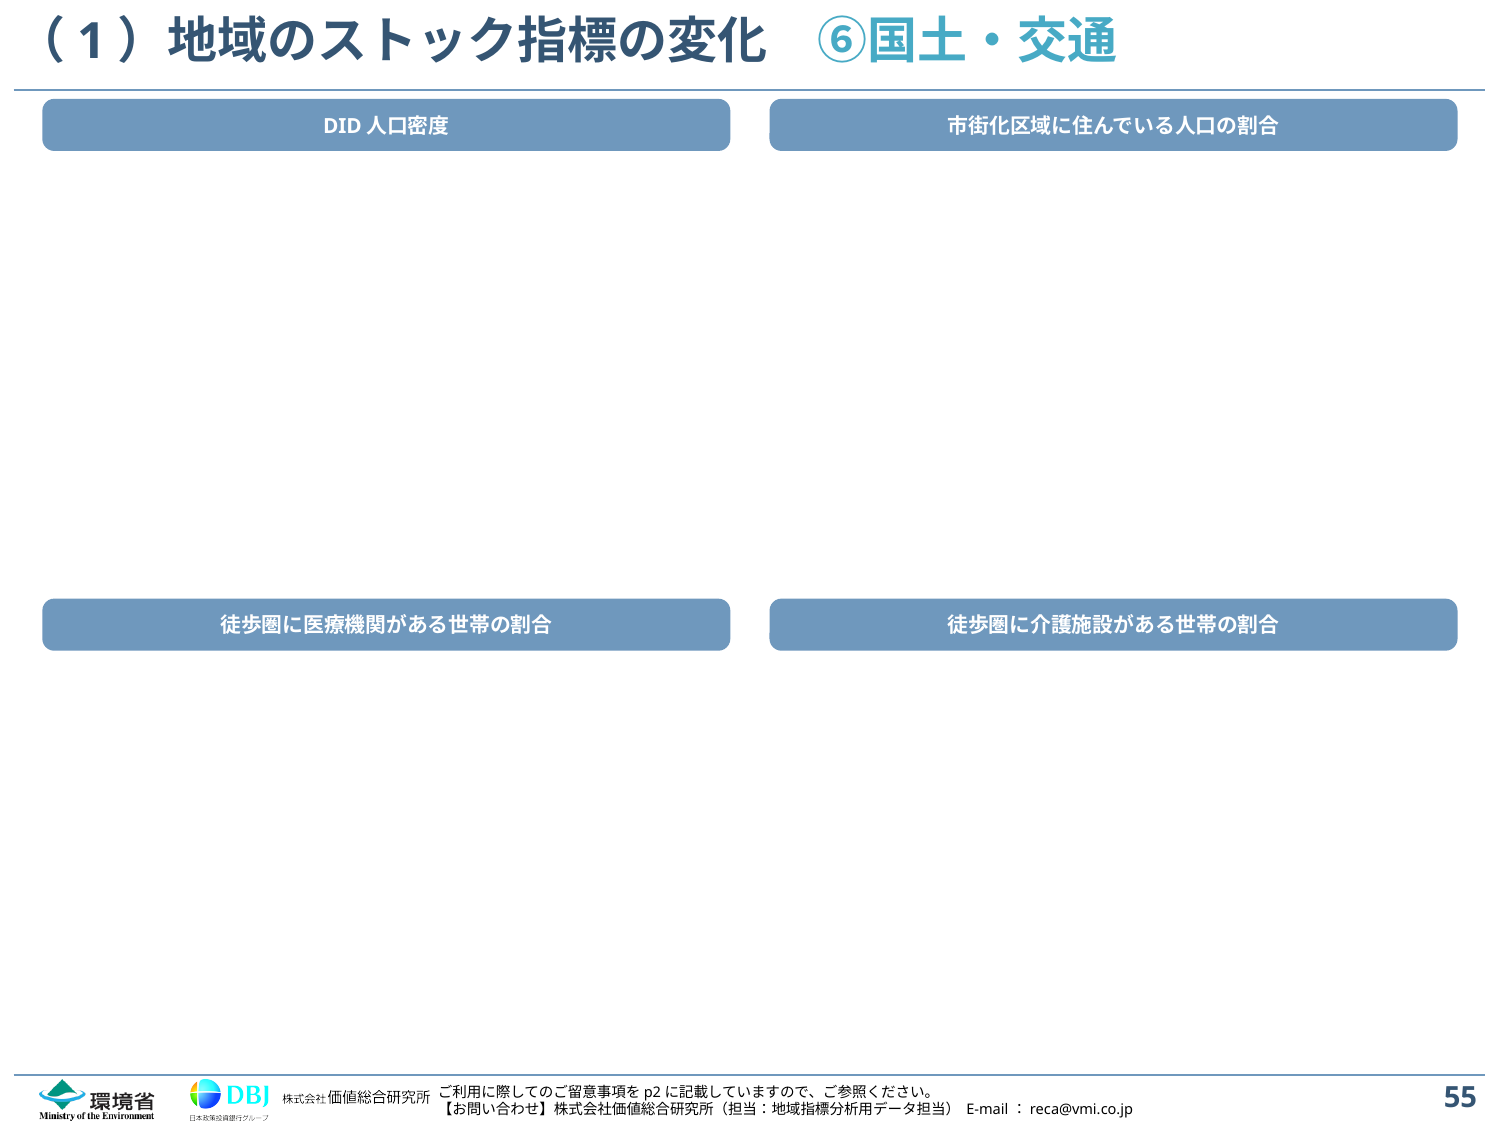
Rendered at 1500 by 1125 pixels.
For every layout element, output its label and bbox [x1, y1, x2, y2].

text_box [42, 598, 731, 651]
text_box [769, 98, 1458, 151]
title [0, 0, 1500, 87]
text_box [769, 598, 1458, 651]
picture [36, 1079, 157, 1124]
picture [186, 1076, 434, 1125]
text_box [42, 98, 731, 151]
slide_number [1427, 1070, 1493, 1112]
